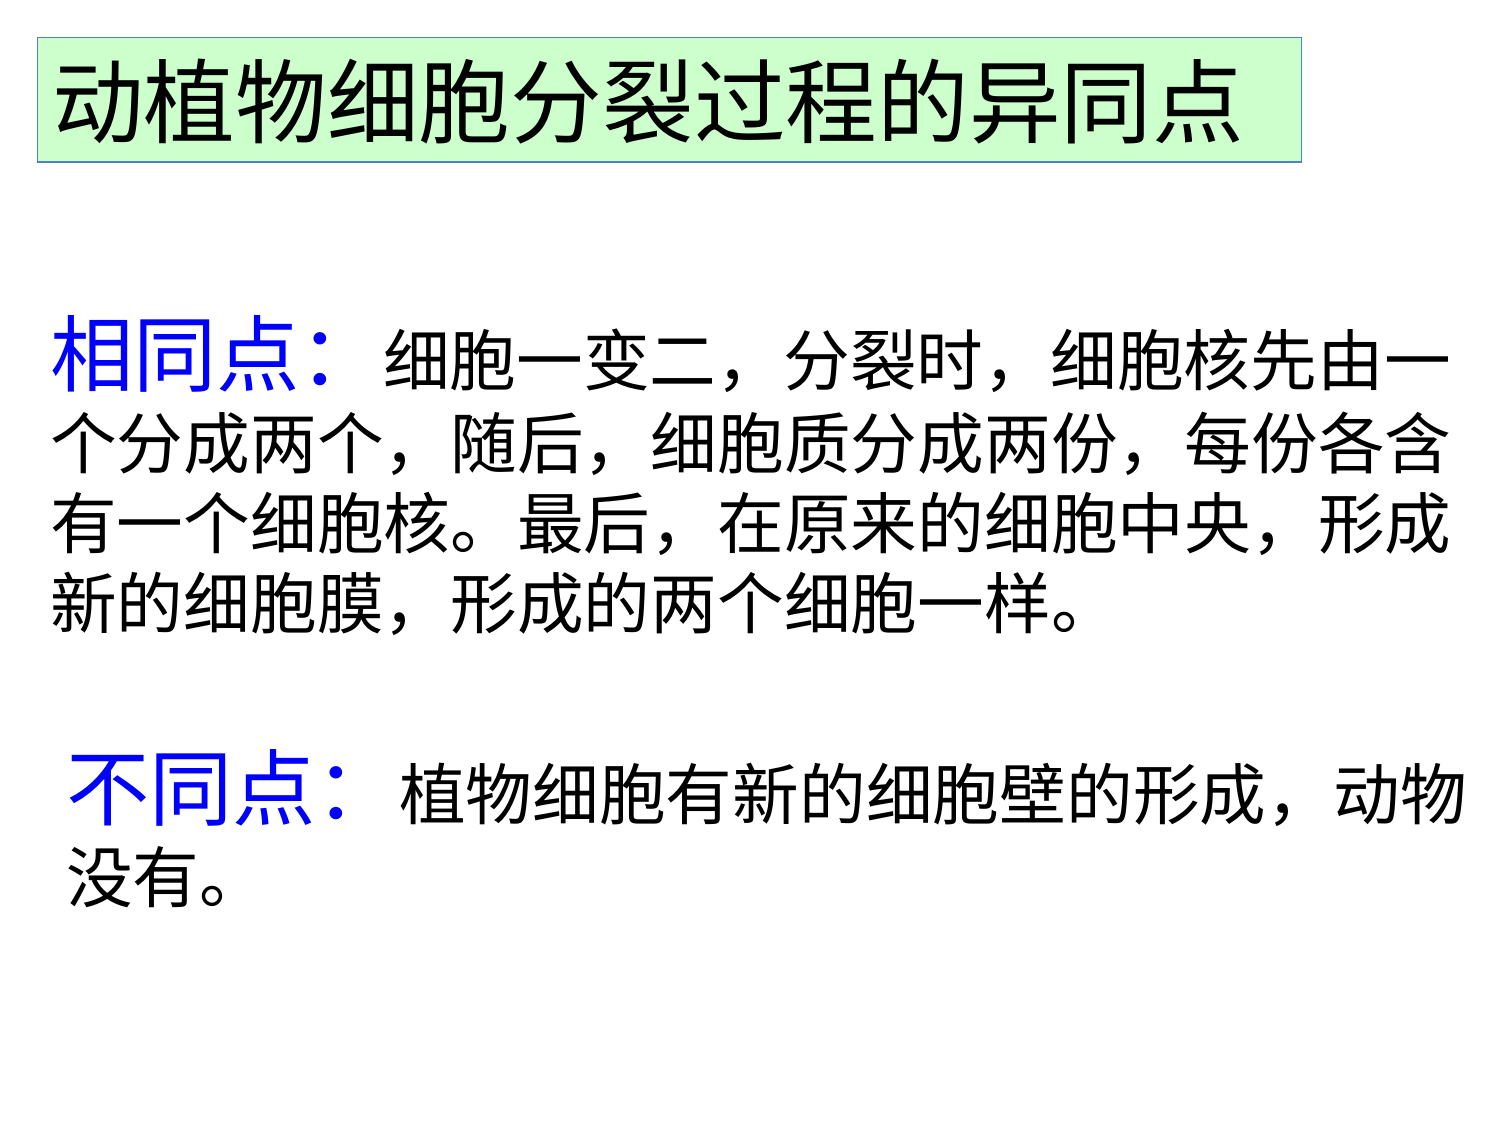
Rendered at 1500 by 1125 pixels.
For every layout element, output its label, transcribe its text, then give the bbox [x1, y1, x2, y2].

text_box 不同点：植物细胞有新的细胞壁的形成，动物没有。 [51, 728, 1500, 924]
text_box 相同点：细胞一变二，分裂时，细胞核先由一个分成两个，随后，细胞质分成两份，每份各含有一个细胞核。最后，在原来的细胞中央，形成新的细胞膜，形成的两个细胞一样。 [35, 294, 1500, 650]
text_box 动植物细胞分裂过程的异同点 [37, 37, 1302, 163]
